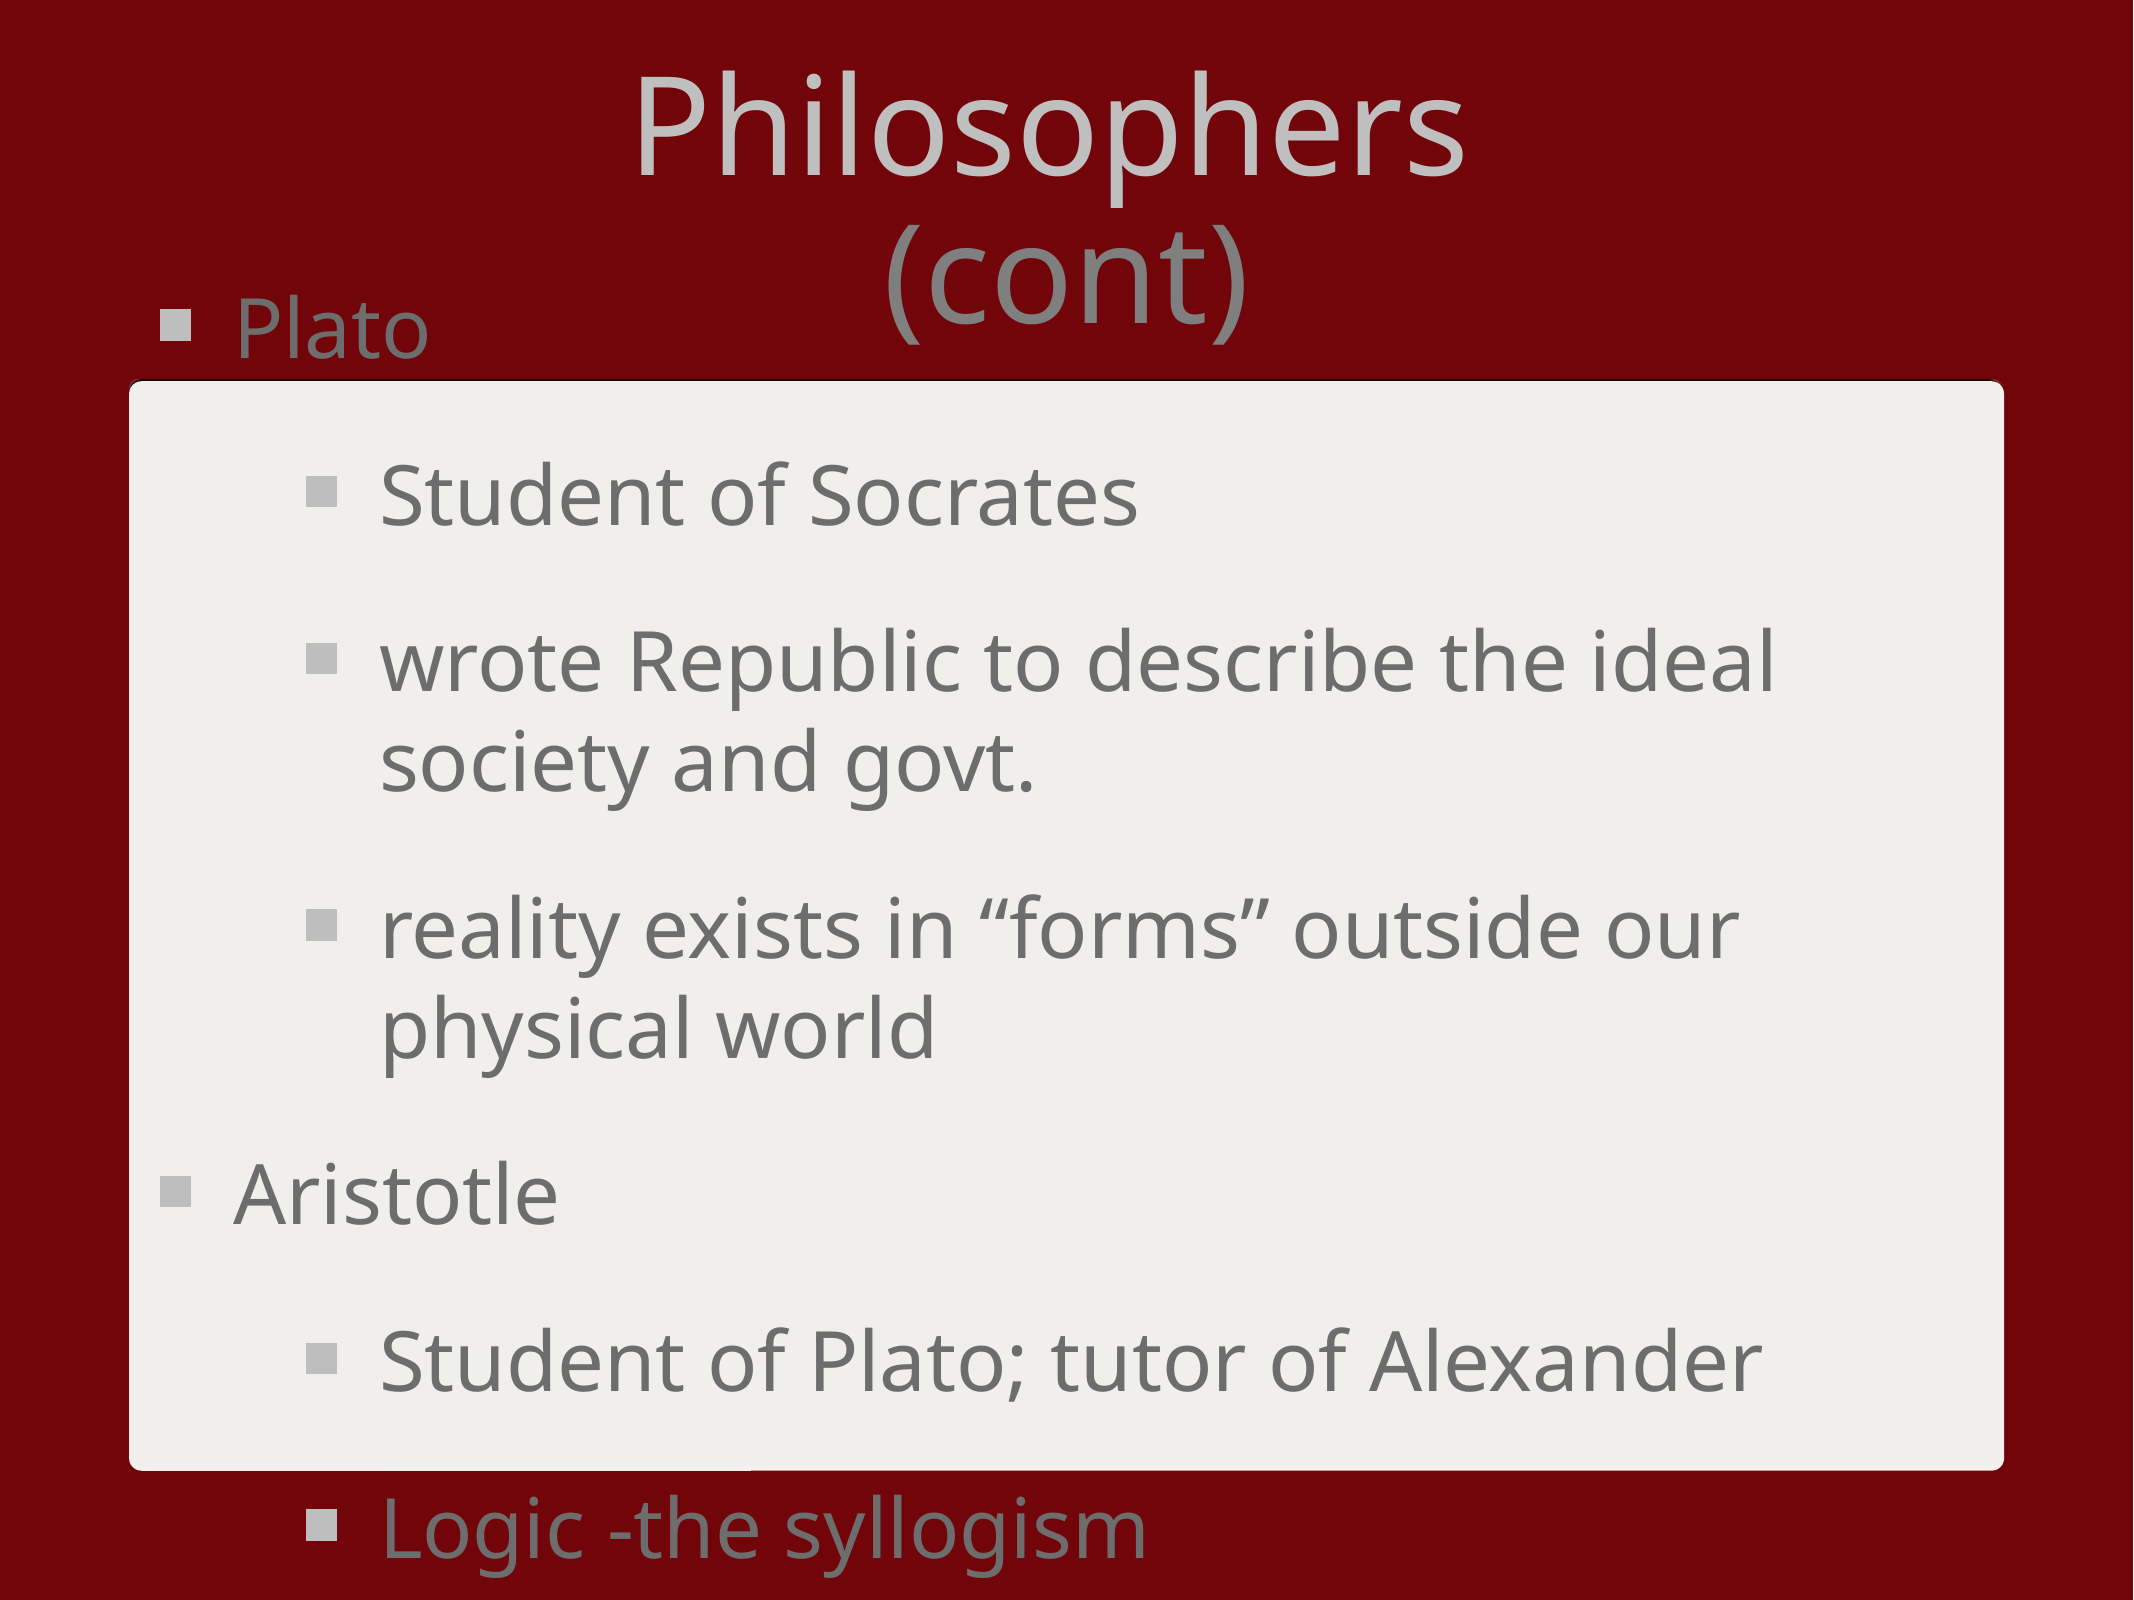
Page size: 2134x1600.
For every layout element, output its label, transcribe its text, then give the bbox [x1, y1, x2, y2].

picture [160, 1176, 191, 1207]
picture [306, 909, 337, 941]
title Philosophers (cont) [178, 41, 1955, 349]
picture [160, 309, 191, 341]
picture [306, 643, 337, 674]
list Plato Student of Socrates wrote Republic to describe the ideal society and govt. reality exists in “forms” outside our physical world Aristotle Student of Plato; tutor of Alexander Logic -the syllogism [151, 349, 2005, 1501]
picture [306, 476, 337, 507]
picture [306, 1343, 337, 1374]
picture [306, 1509, 337, 1541]
